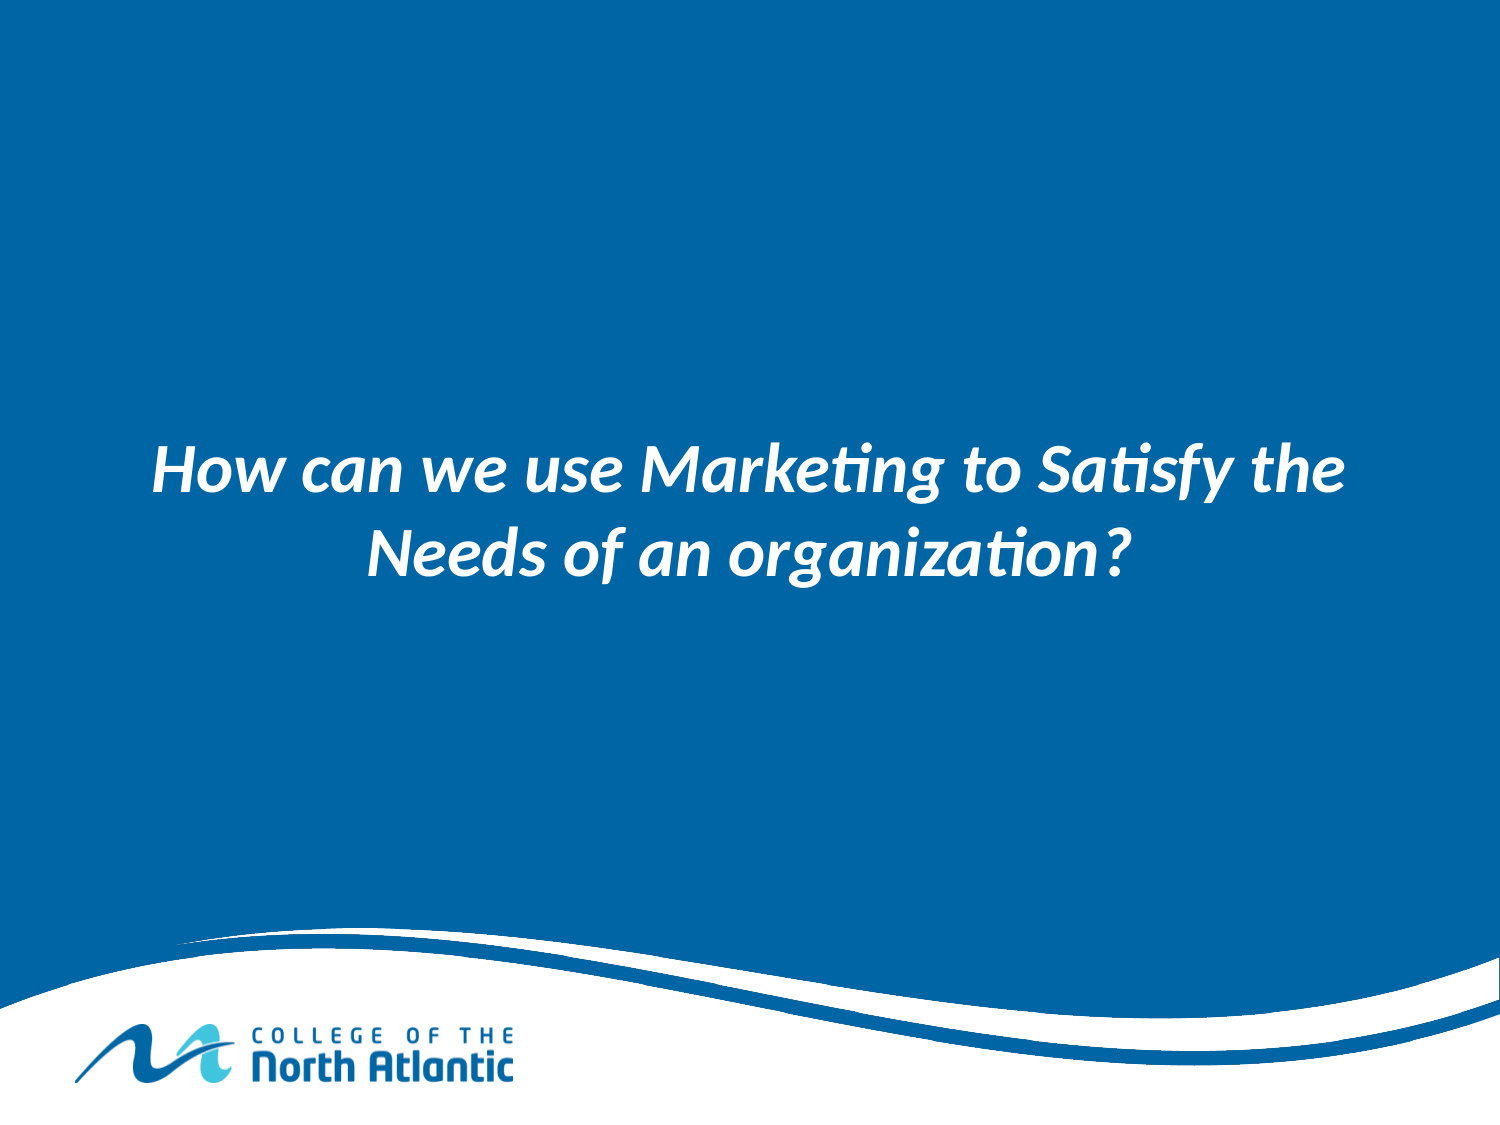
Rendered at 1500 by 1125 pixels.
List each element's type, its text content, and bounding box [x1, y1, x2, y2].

picture [0, 928, 1500, 1125]
title How can we use Marketing to Satisfy the Needs of an organization? [75, 412, 1425, 600]
